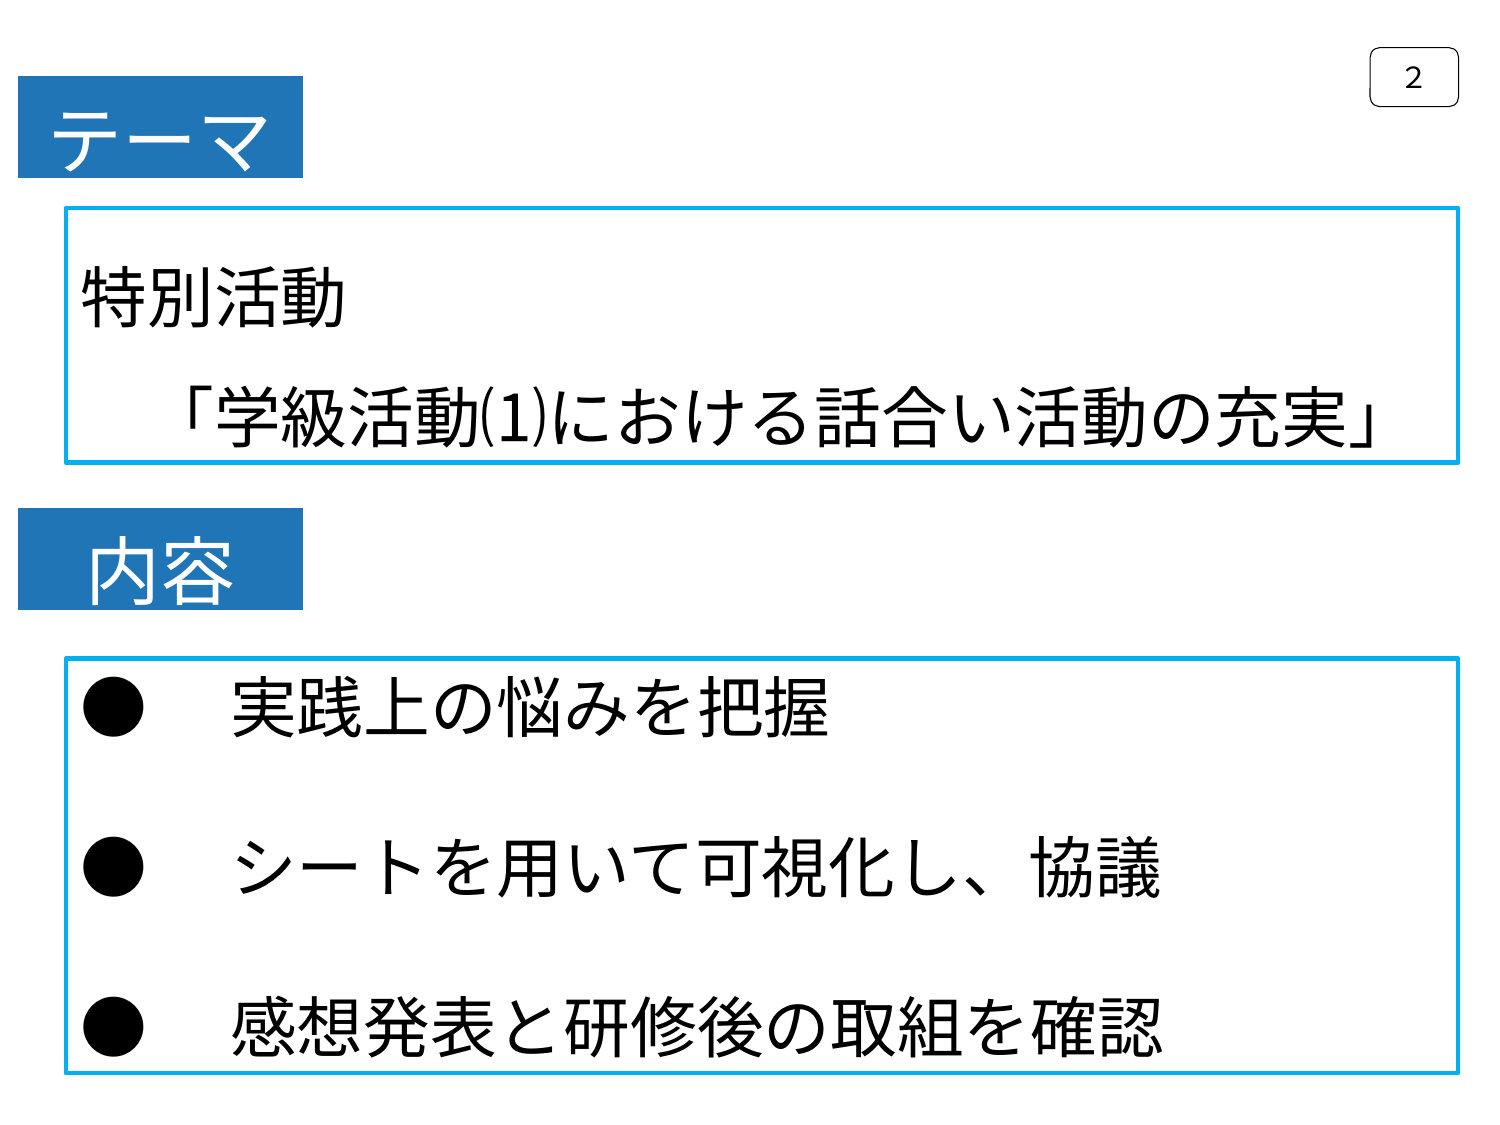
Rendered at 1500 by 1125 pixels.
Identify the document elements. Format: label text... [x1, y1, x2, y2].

text_box テーマ [18, 77, 302, 177]
text_box ２ [1368, 46, 1460, 108]
text_box 内容 [18, 508, 303, 610]
text_box 特別活動 「学級活動⑴における話合い活動の充実」 [65, 208, 1459, 463]
text_box ● 実践上の悩みを把握 ● シートを用いて可視化し、協議 ● 感想発表と研修後の取組を確認 [65, 658, 1458, 1074]
